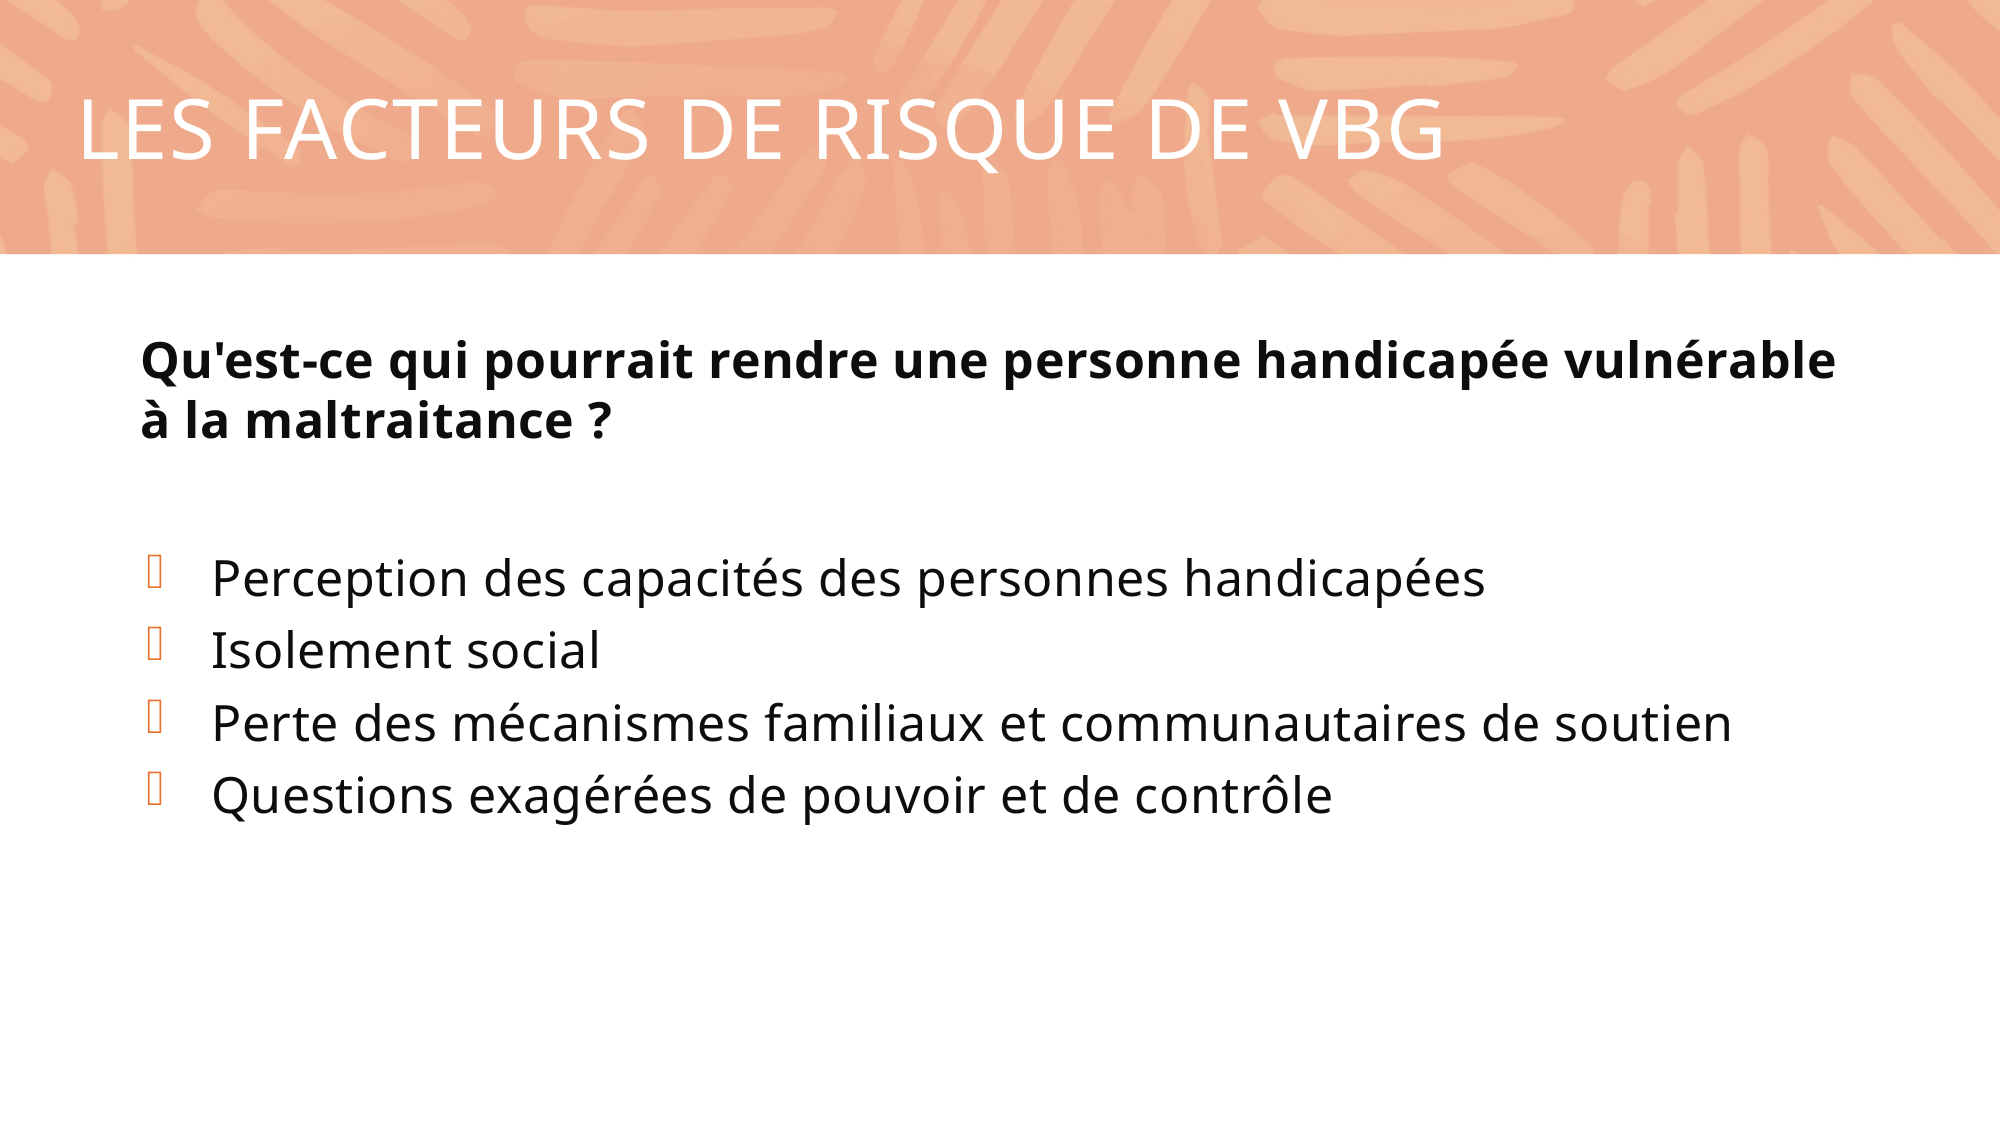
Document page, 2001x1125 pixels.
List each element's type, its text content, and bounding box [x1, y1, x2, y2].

text_box Qu'est-ce qui pourrait rendre une personne handicapée vulnérable à la maltraitance ? Perception des capacités des personnes handicapées Isolement social Perte des mécanismes familiaux et communautaires de soutien Questions exagérées de pouvoir et de contrôle [117, 321, 1873, 982]
picture [0, 0, 2000, 1125]
text_box Les facteurs de risque de VBG [61, 33, 1938, 220]
